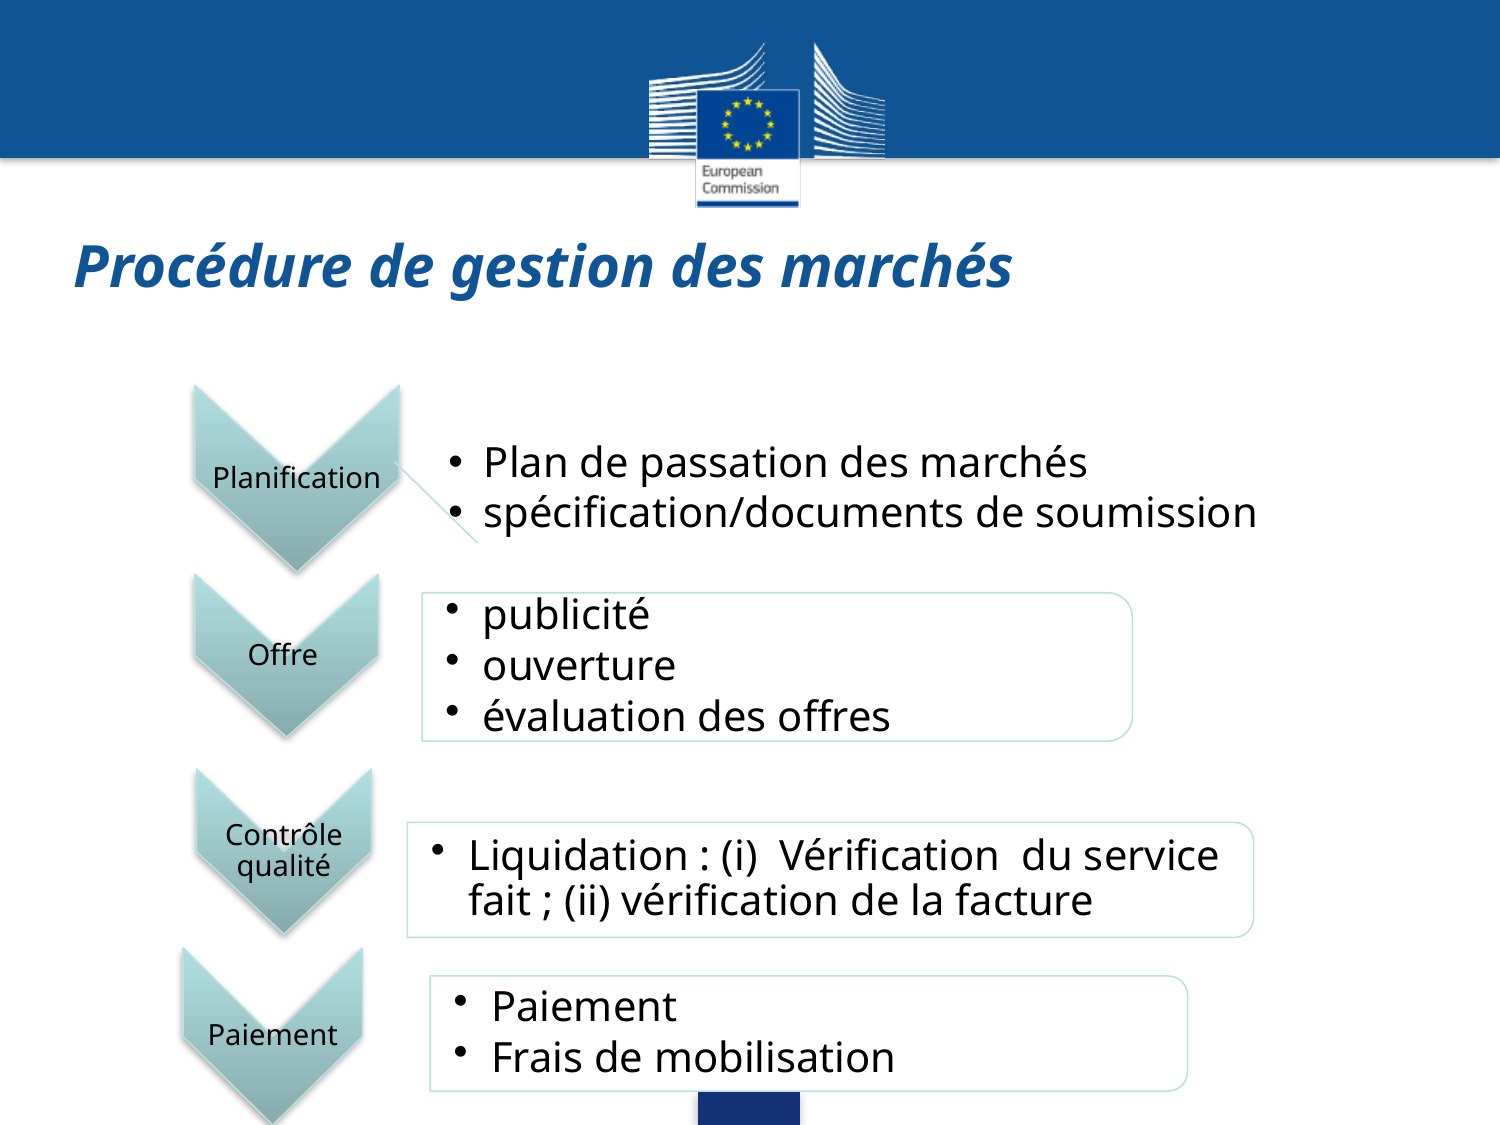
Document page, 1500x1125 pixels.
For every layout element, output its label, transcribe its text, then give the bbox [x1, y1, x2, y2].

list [74, 351, 1426, 1125]
picture [649, 42, 885, 198]
title Procédure de gestion des marchés [0, 198, 1500, 329]
